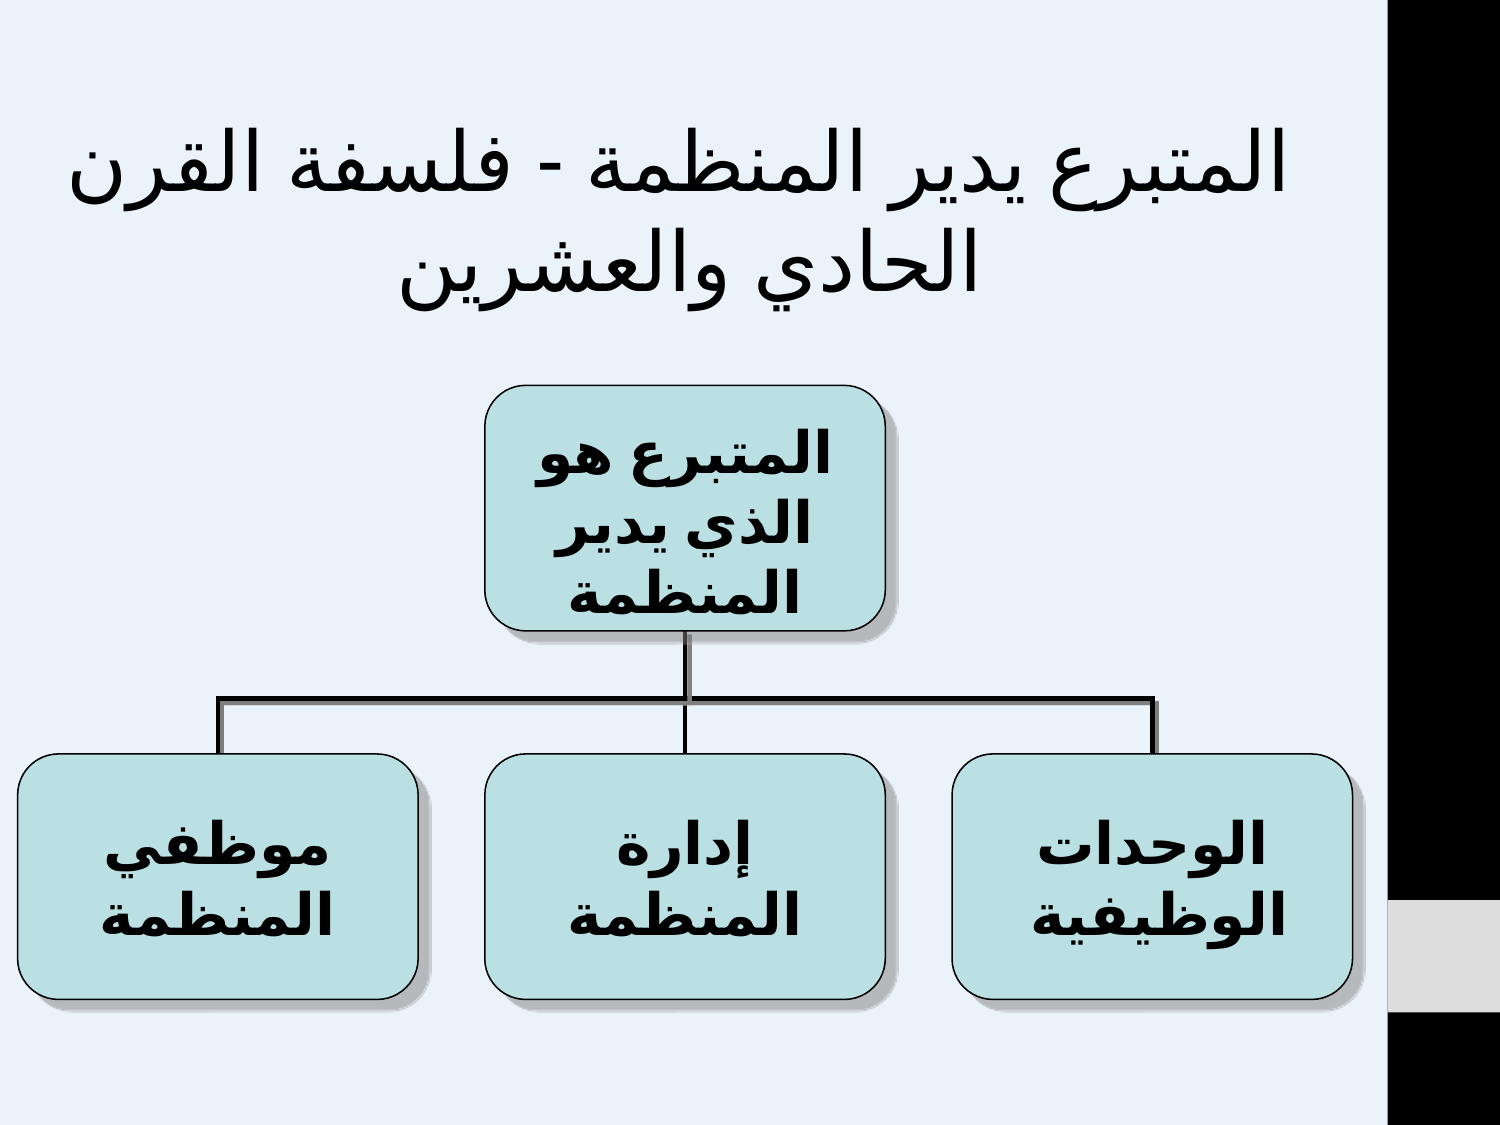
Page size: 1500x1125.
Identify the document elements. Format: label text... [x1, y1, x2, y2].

text_box المتبرع يدير المنظمة - فلسفة القرن الحادي والعشرين [0, 148, 1389, 267]
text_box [17, 384, 1353, 1000]
